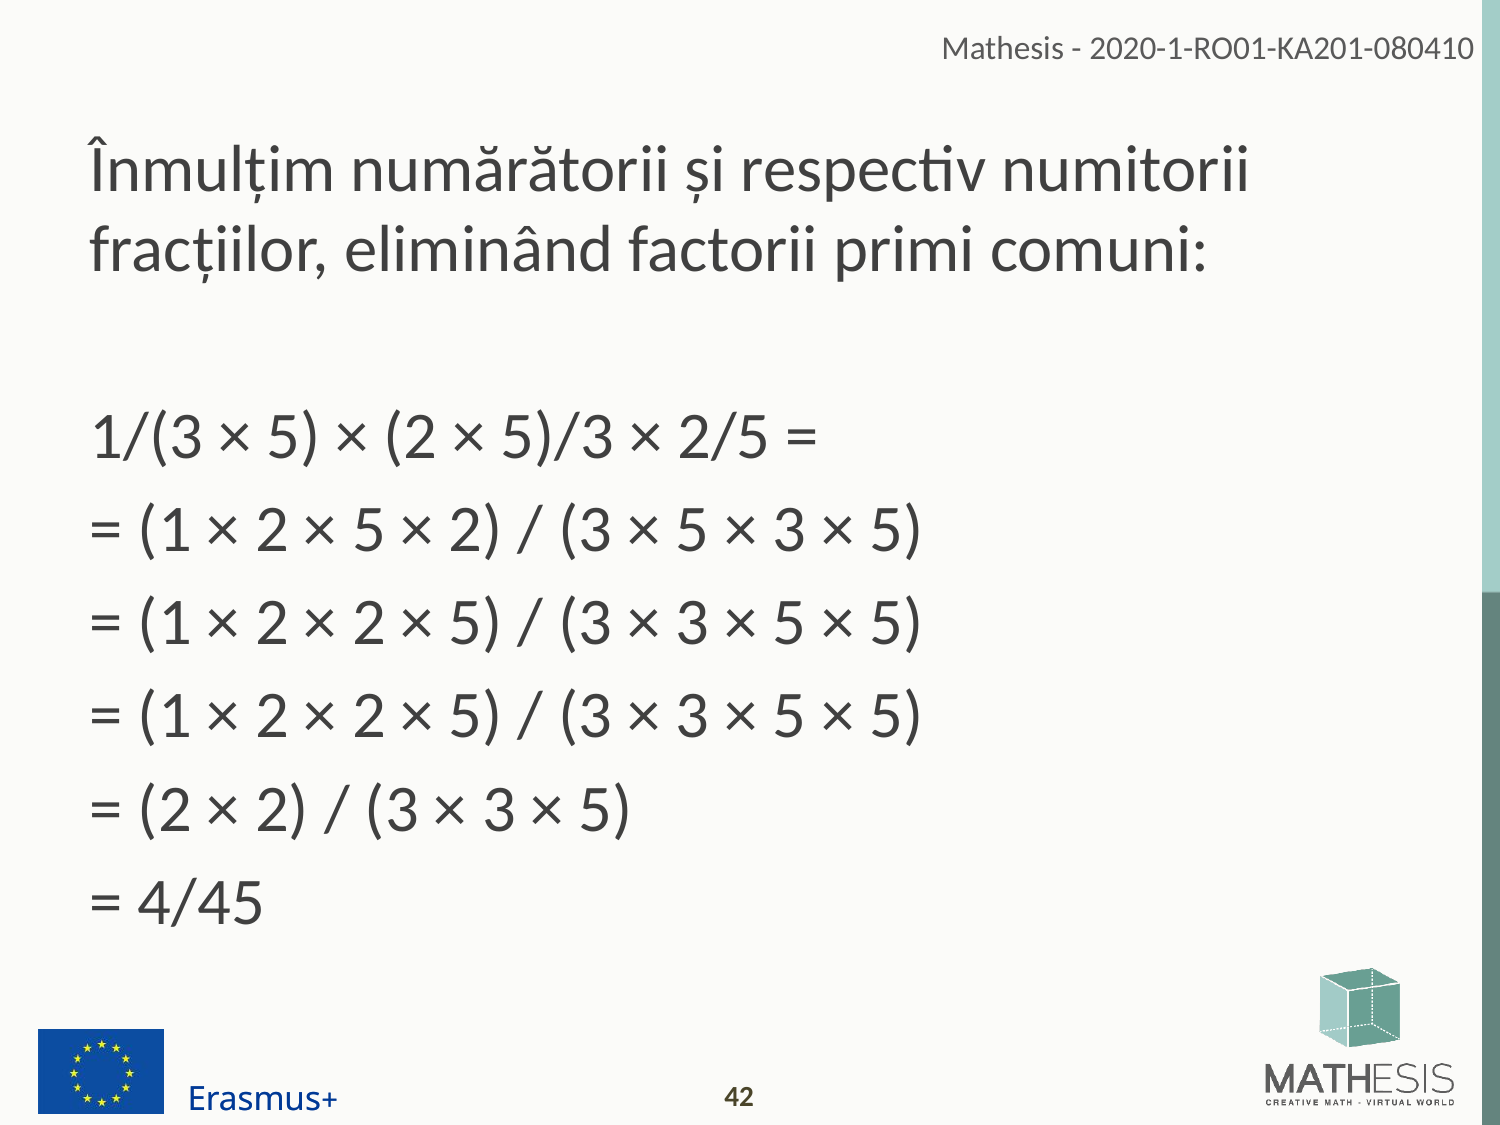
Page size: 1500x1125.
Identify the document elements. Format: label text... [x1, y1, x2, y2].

list Înmulțim numărătorii și respectiv numitorii fracțiilor, eliminând factorii primi comuni: 1/(3 × 5) × (2 × 5)/3 × 2/5 = = (1 × 2 × 5 × 2) / (3 × 5 × 3 × 5) = (1 × 2 × 2 × 5) / (3 × 3 × 5 × 5) = (1 × 2 × 2 × 5) / (3 × 3 × 5 × 5) = (2 × 2) / (3 × 3 × 5) = 4/45 [75, 117, 1425, 860]
picture [38, 1029, 164, 1114]
